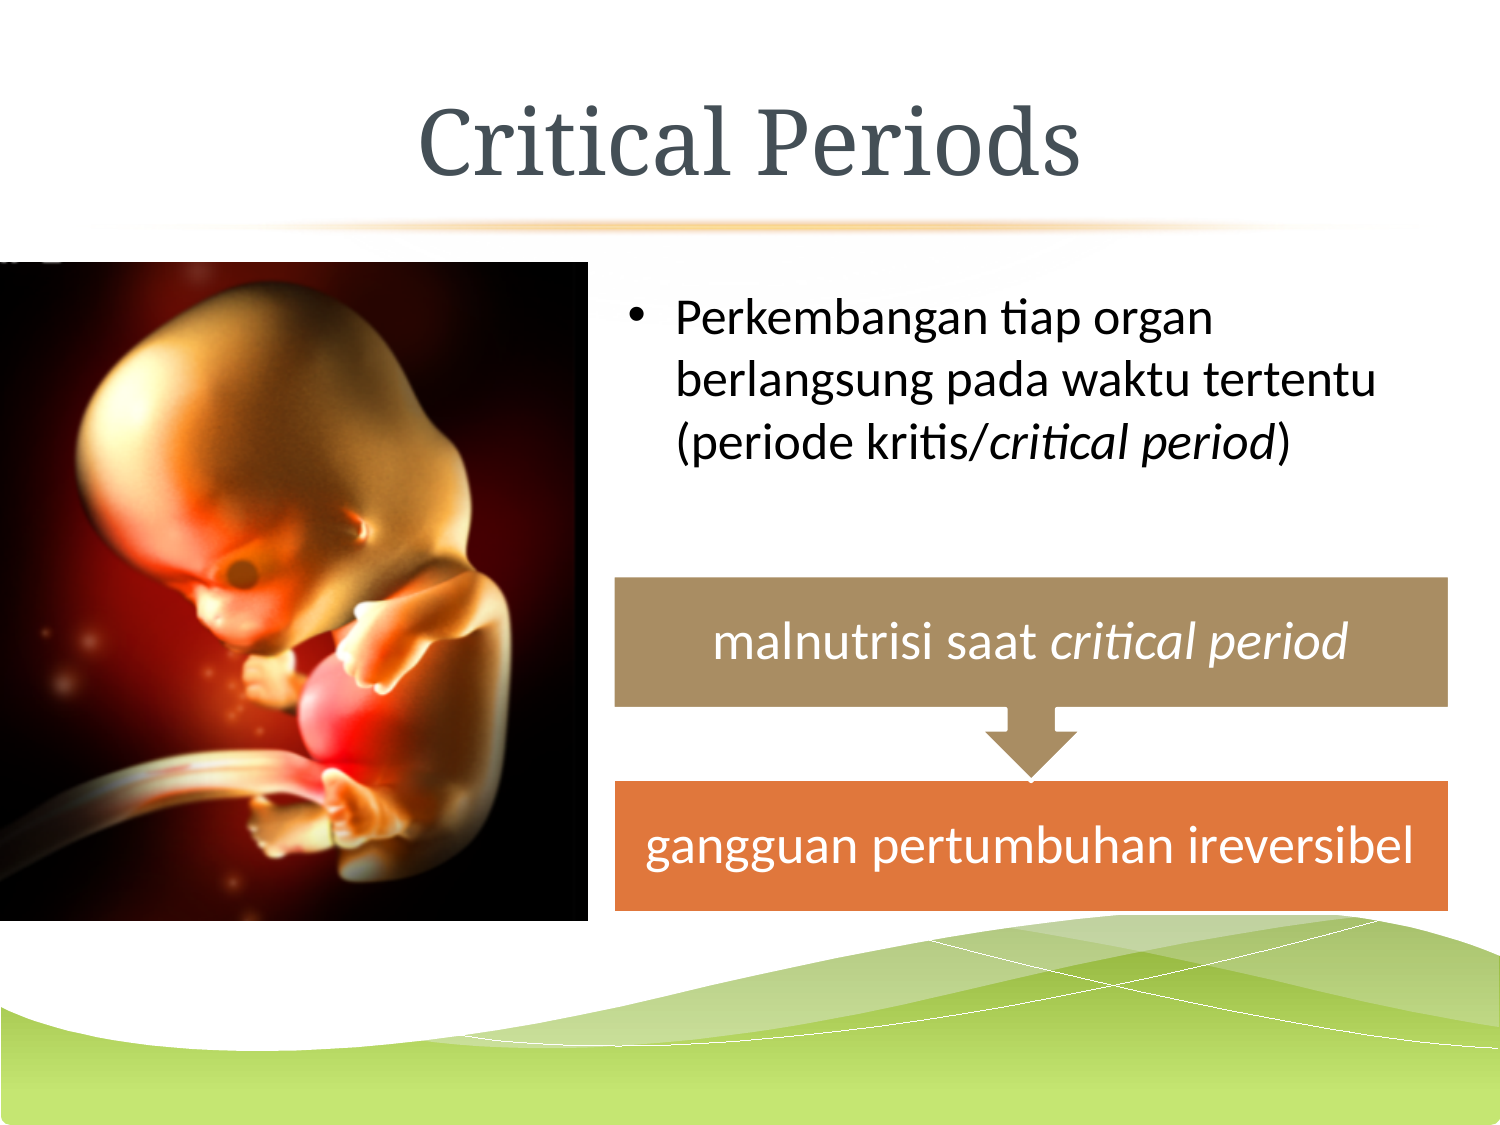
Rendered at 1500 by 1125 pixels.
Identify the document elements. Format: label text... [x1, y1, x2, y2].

picture [0, 1007, 6, 1125]
title Critical Periods [75, 45, 1425, 233]
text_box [612, 574, 1451, 914]
list Perkembangan tiap organ berlangsung pada waktu tertentu (periode kritis/critical period) [612, 275, 1400, 538]
picture [0, 87, 1500, 921]
